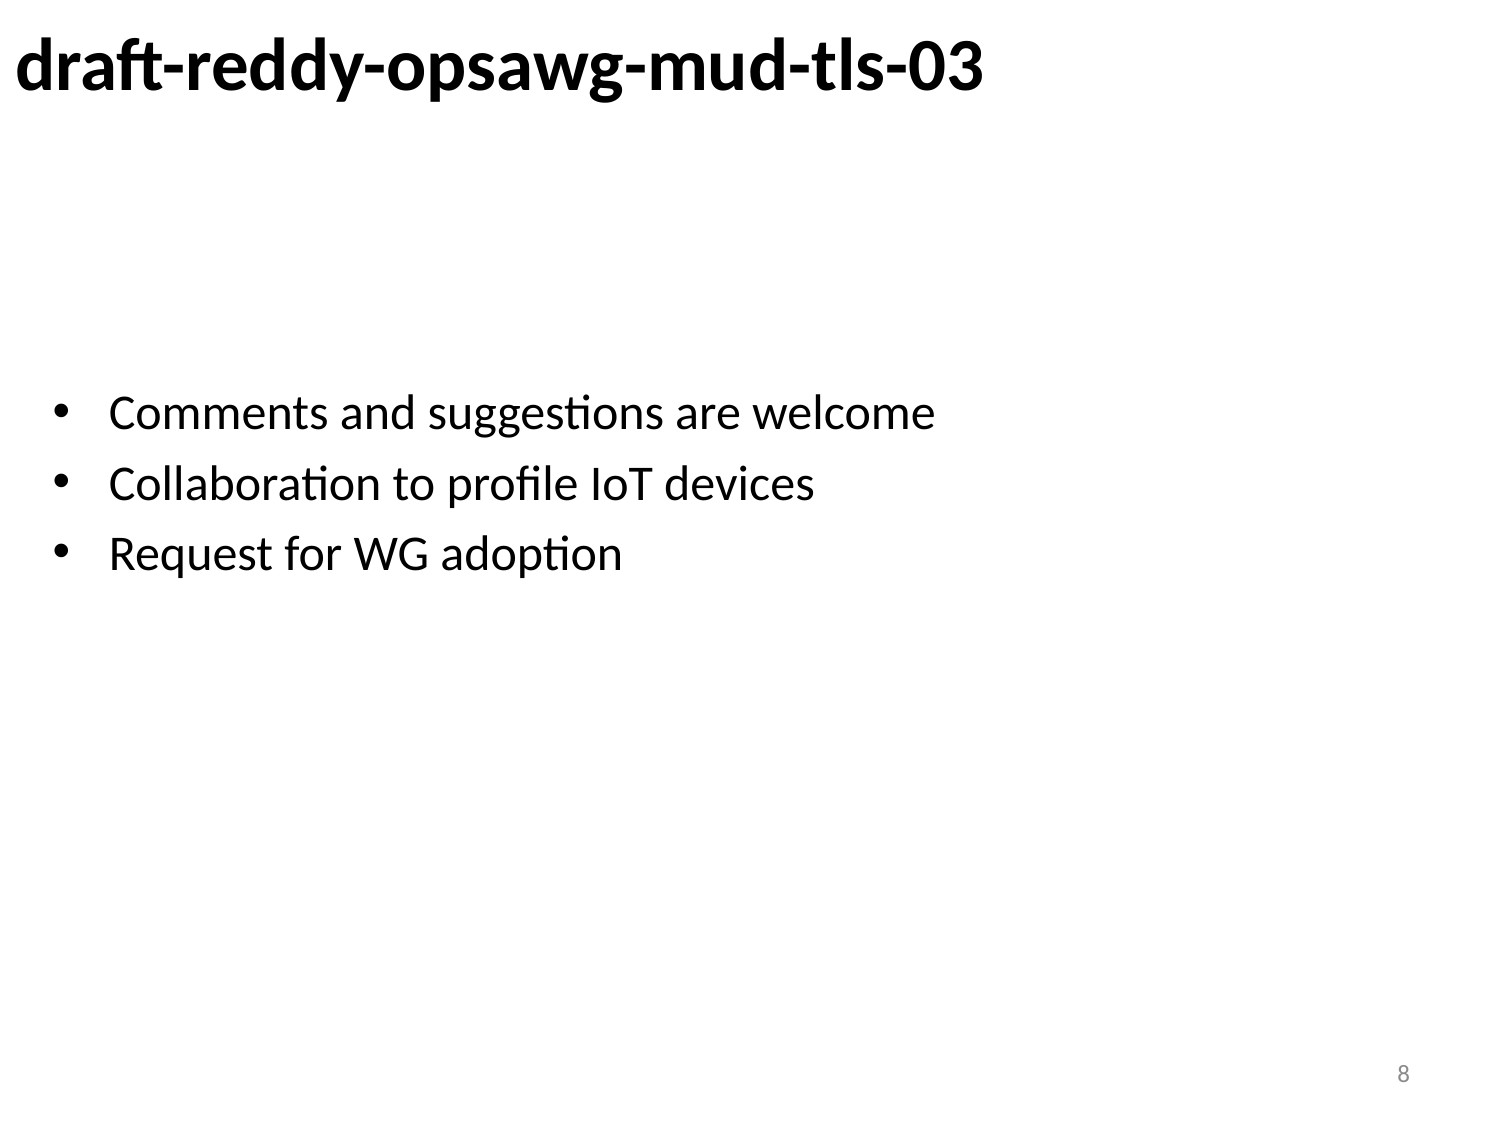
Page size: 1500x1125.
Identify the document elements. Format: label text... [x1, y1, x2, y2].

list Comments and suggestions are welcome Collaboration to profile IoT devices Request for WG adoption [37, 211, 1426, 1051]
title draft-reddy-opsawg-mud-tls-03 [0, 0, 1500, 211]
slide_number 8 [1074, 1042, 1425, 1103]
